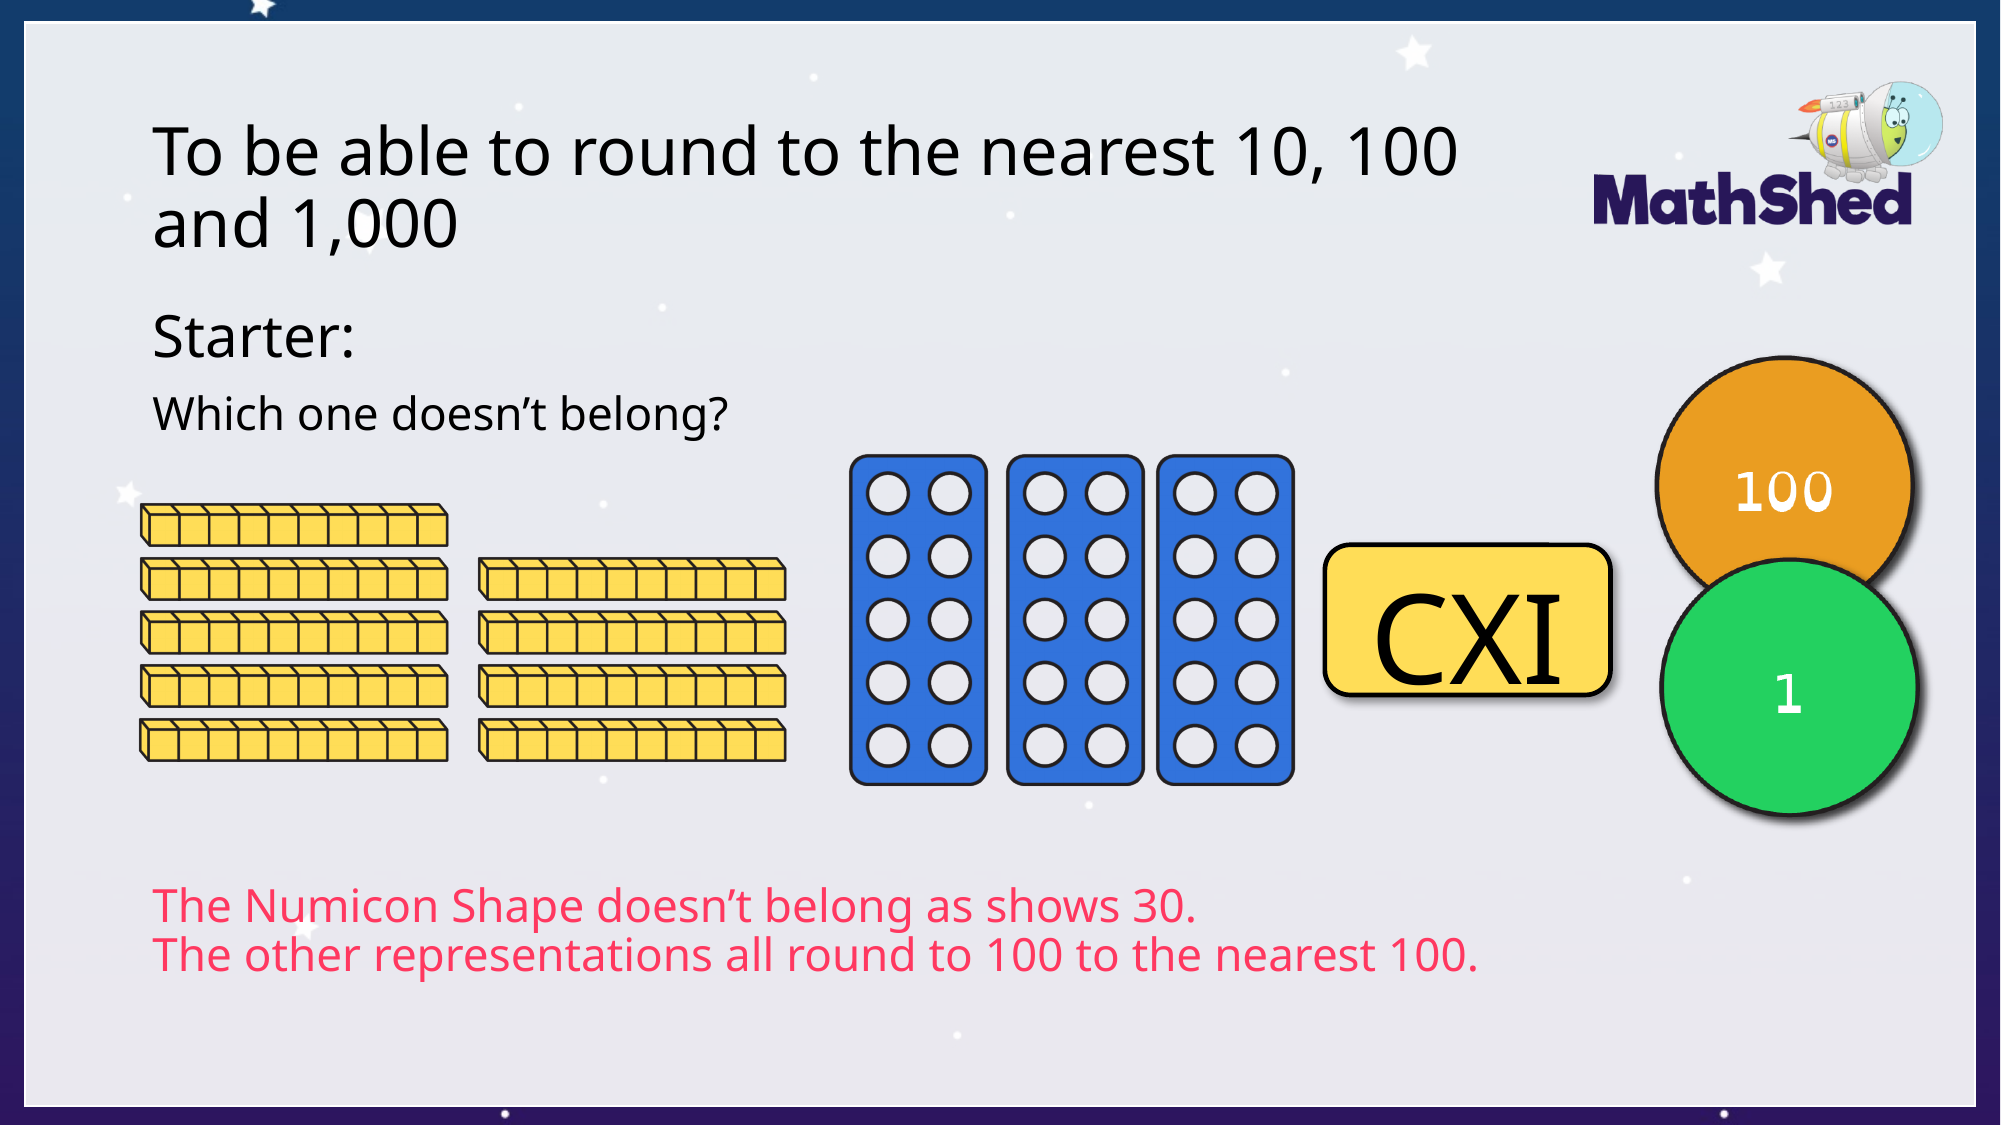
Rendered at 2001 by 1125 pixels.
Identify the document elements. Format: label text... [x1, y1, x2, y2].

text_box CXI [1401, 543, 1612, 696]
picture [0, 0, 2001, 1125]
title To be able to round to the nearest 10, 100 and 1,000 [137, 81, 1578, 299]
list Starter: Which one doesn’t belong? The Numicon Shape doesn’t belong as shows 30. The other representations all round to 100 to the nearest 100. [137, 299, 1863, 1014]
